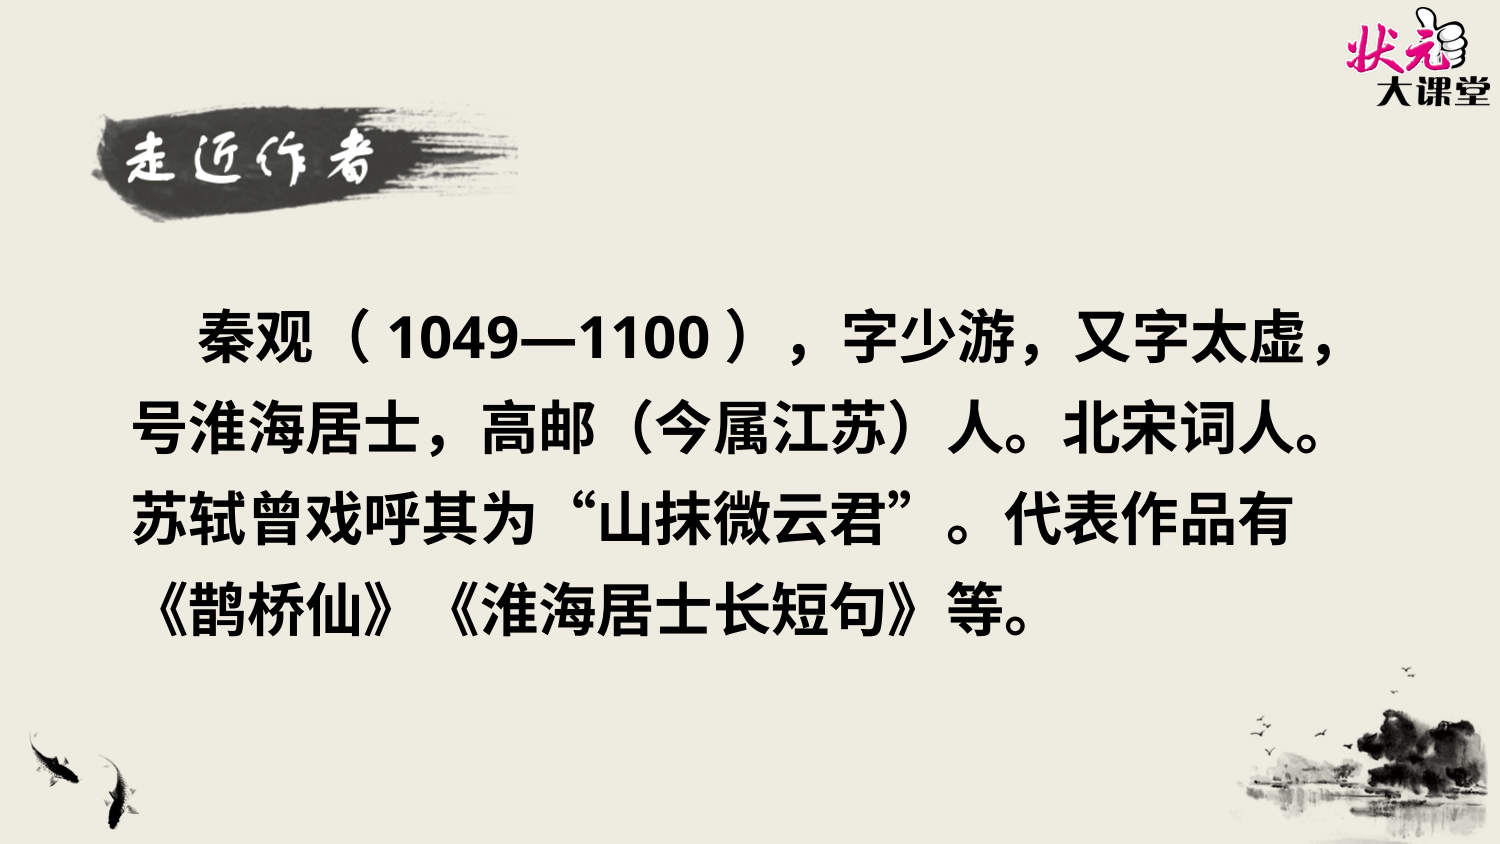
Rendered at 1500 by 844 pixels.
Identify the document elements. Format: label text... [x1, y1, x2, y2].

text_box 秦观（1049—1100），字少游，又字太虚，号淮海居士，高邮（今属江苏）人。北宋词人。苏轼曾戏呼其为“山抹微云君”。代表作品有《鹊桥仙》《淮海居士长短句》等。 [115, 271, 1361, 651]
picture [0, 0, 1500, 844]
